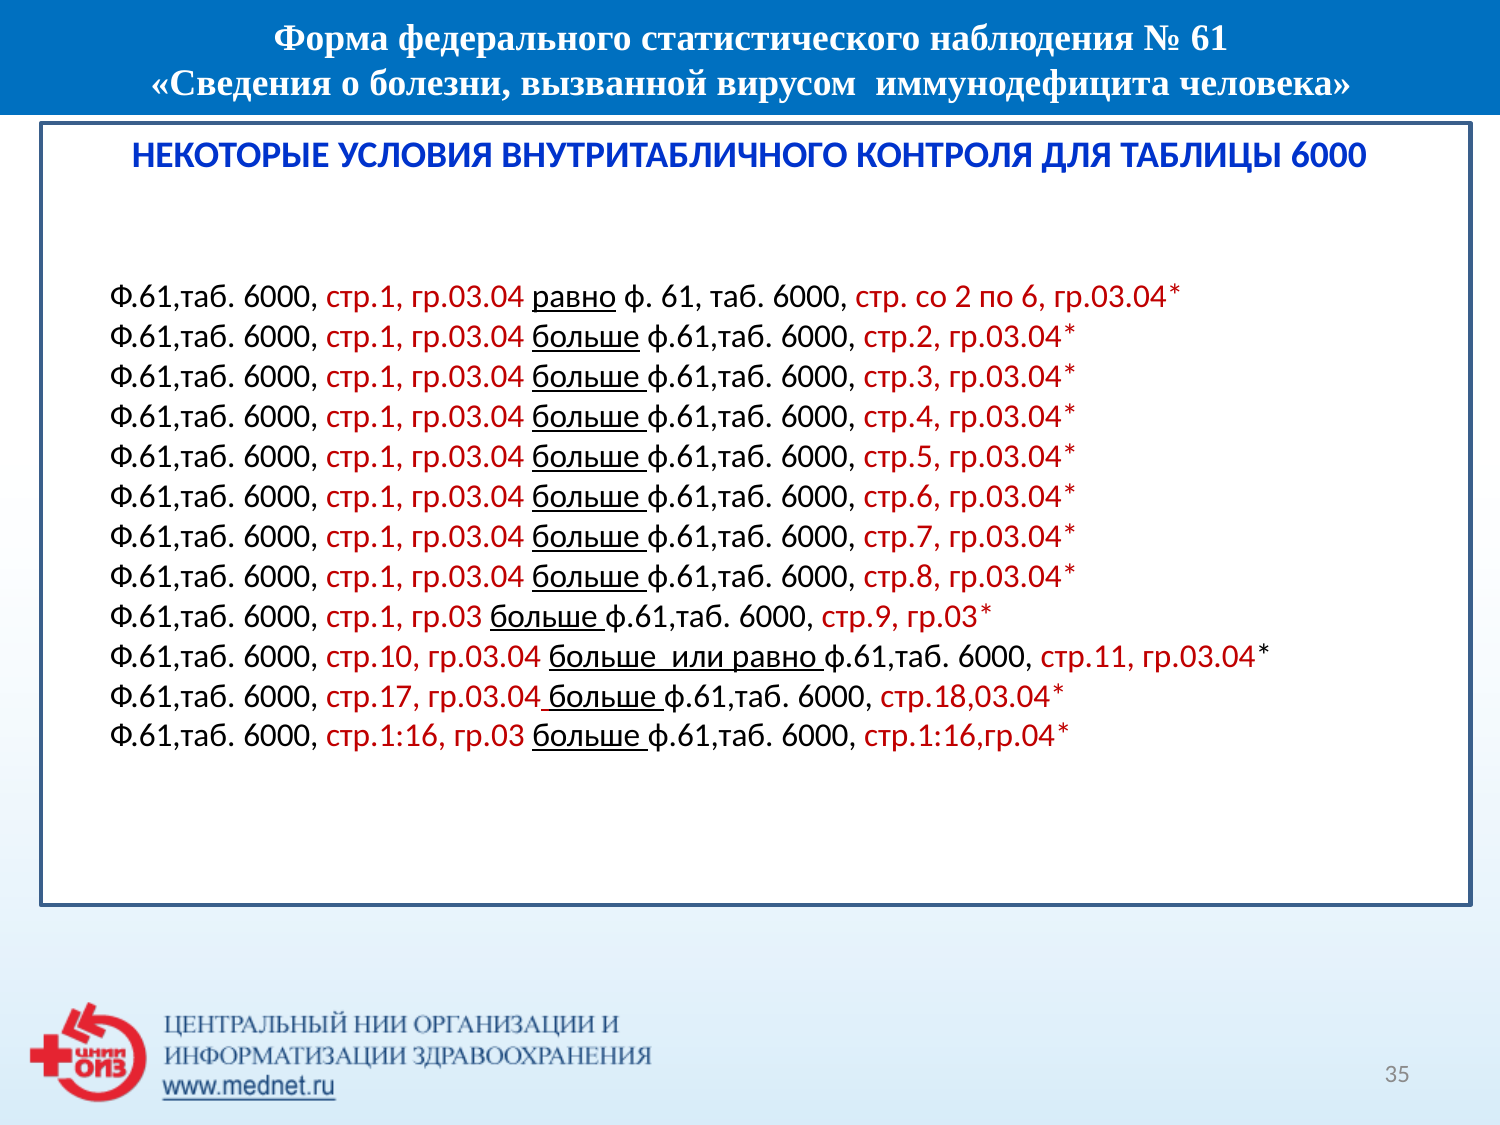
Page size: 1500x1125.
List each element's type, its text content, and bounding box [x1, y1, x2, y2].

text_box [39, 121, 1473, 907]
text_box НЕКОТОРЫЕ УСЛОВИЯ ВНУТРИТАБЛИЧНОГО КОНТРОЛЯ ДЛЯ ТАБЛИЦЫ 6000 [48, 123, 1452, 183]
text_box Ф.61,таб. 6000, стр.1, гр.03.04 равно ф. 61, таб. 6000, стр. со 2 по 6, гр.03.04* Ф.61,таб. 6000, стр.1, гр.03.04 больше ф.61,таб. 6000, стр.2, гр.03.04* Ф.61,таб. 6000, стр.1, гр.03.04 больше ф.61,таб. 6000, стр.3, гр.03.04* Ф.61,таб. 6000, стр.1, гр.03.04 больше ф.61,таб. 6000, стр.4, гр.03.04* Ф.61,таб. 6000, стр.1, гр.03.04 больше ф.61,таб. 6000, стр.5, гр.03.04* Ф.61,таб. 6000, стр.1, гр.03.04 больше ф.61,таб. 6000, стр.6, гр.03.04* Ф.61,таб. 6000, стр.1, гр.03.04 больше ф.61,таб. 6000, стр.7, гр.03.04* Ф.61,таб. 6000, стр.1, гр.03.04 больше ф.61,таб. 6000, стр.8, гр.03.04* Ф.61,таб. 6000, стр.1, гр.03 больше ф.61,таб. 6000, стр.9, гр.03* Ф.61,таб. 6000, стр.10, гр.03.04 больше или равно ф.61,таб. 6000, стр.11, гр.03.04* Ф.61,таб. 6000, стр.17, гр.03.04 больше ф.61,таб. 6000, стр.18,03.04* Ф.61,таб. 6000, стр.1:16, гр.03 больше ф.61,таб. 6000, стр.1:16,гр.04* [95, 267, 1288, 761]
text_box Форма федерального статистического наблюдения № 61 «Сведения о болезни, вызванной вирусом иммунодефицита человека» [0, 0, 1500, 117]
slide_number 35 [1074, 1042, 1425, 1103]
picture [0, 117, 1500, 1125]
